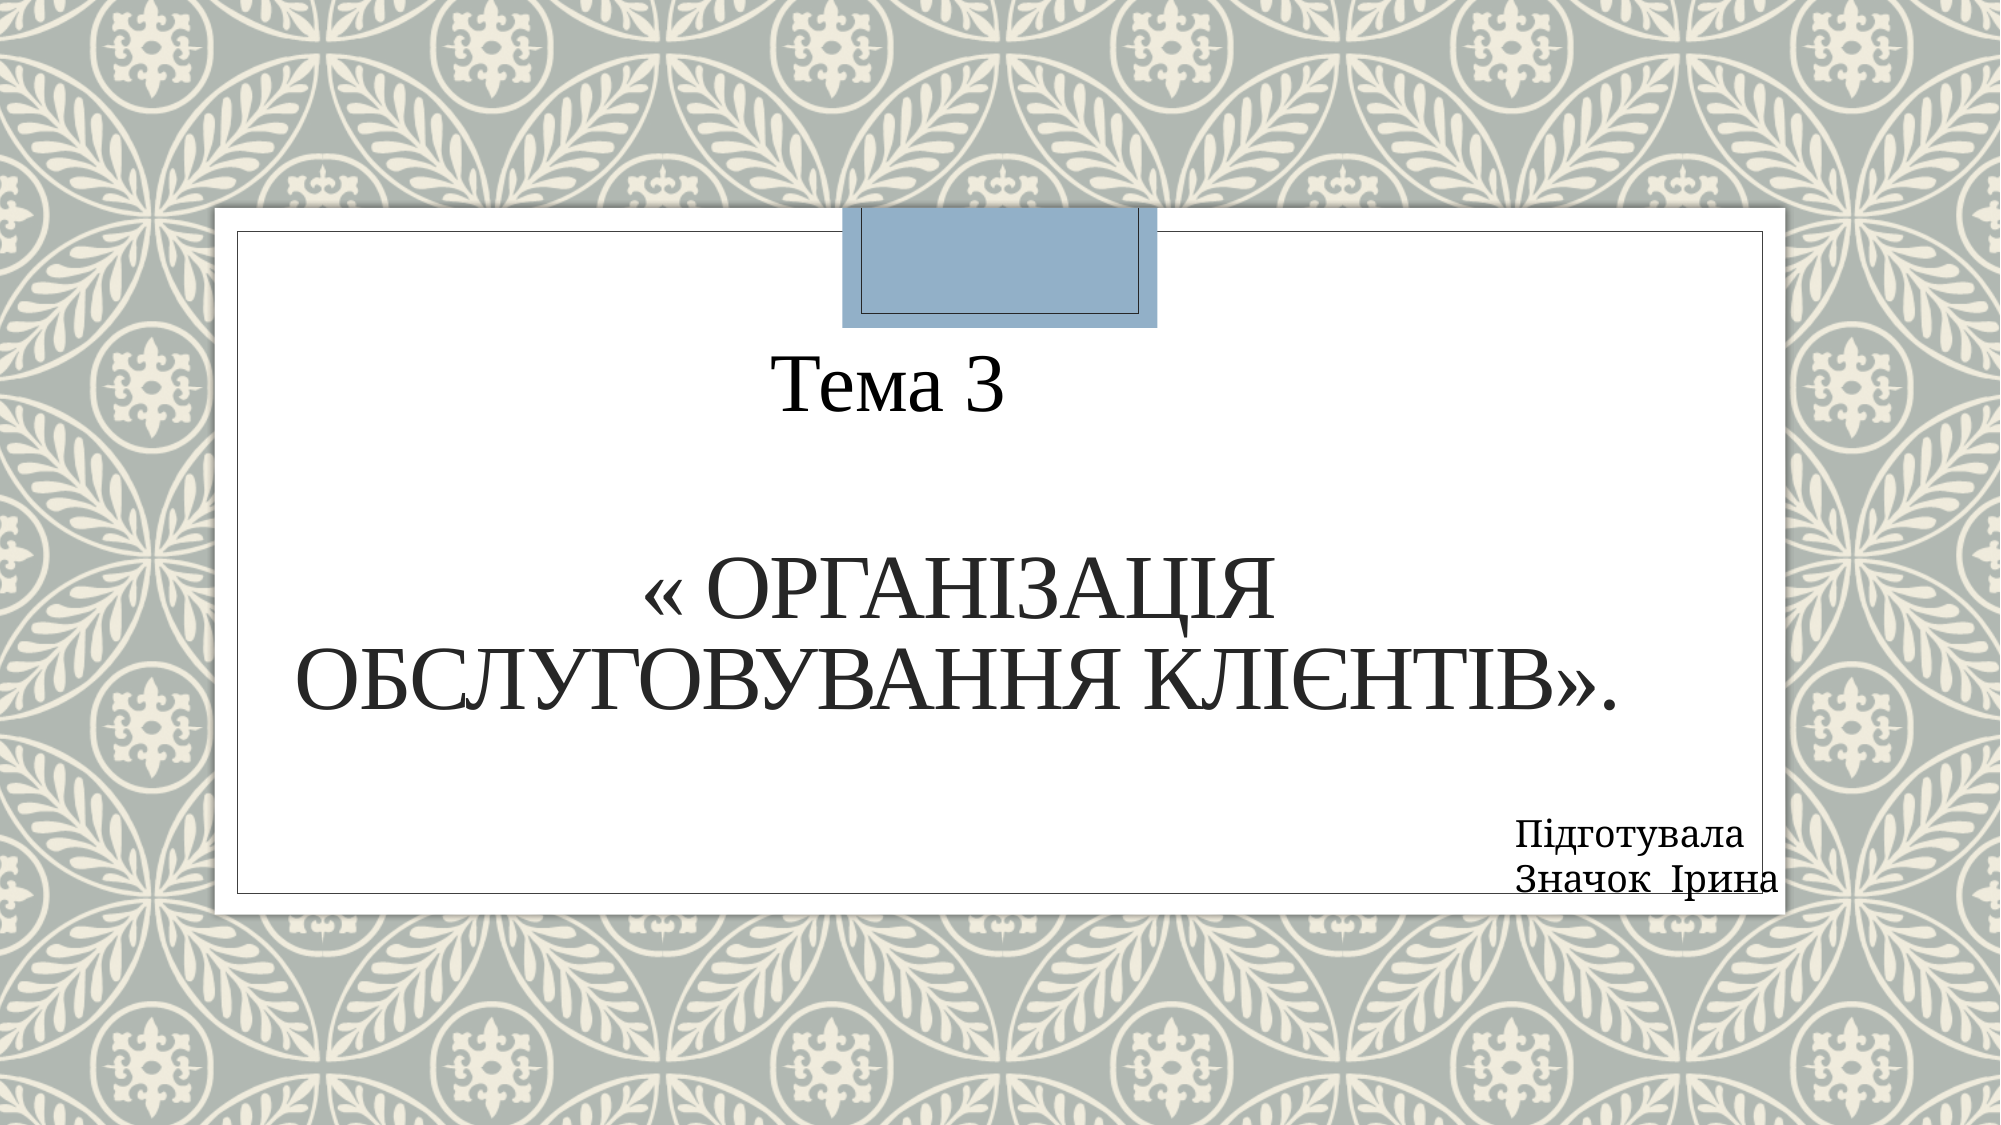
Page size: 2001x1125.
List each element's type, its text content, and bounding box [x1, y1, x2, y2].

text_box Тема 3 [755, 320, 1022, 436]
title « Організація обслуговування клієнтів». [234, 537, 1683, 736]
text_box Підготувала Значок Ірина [1500, 802, 1795, 907]
